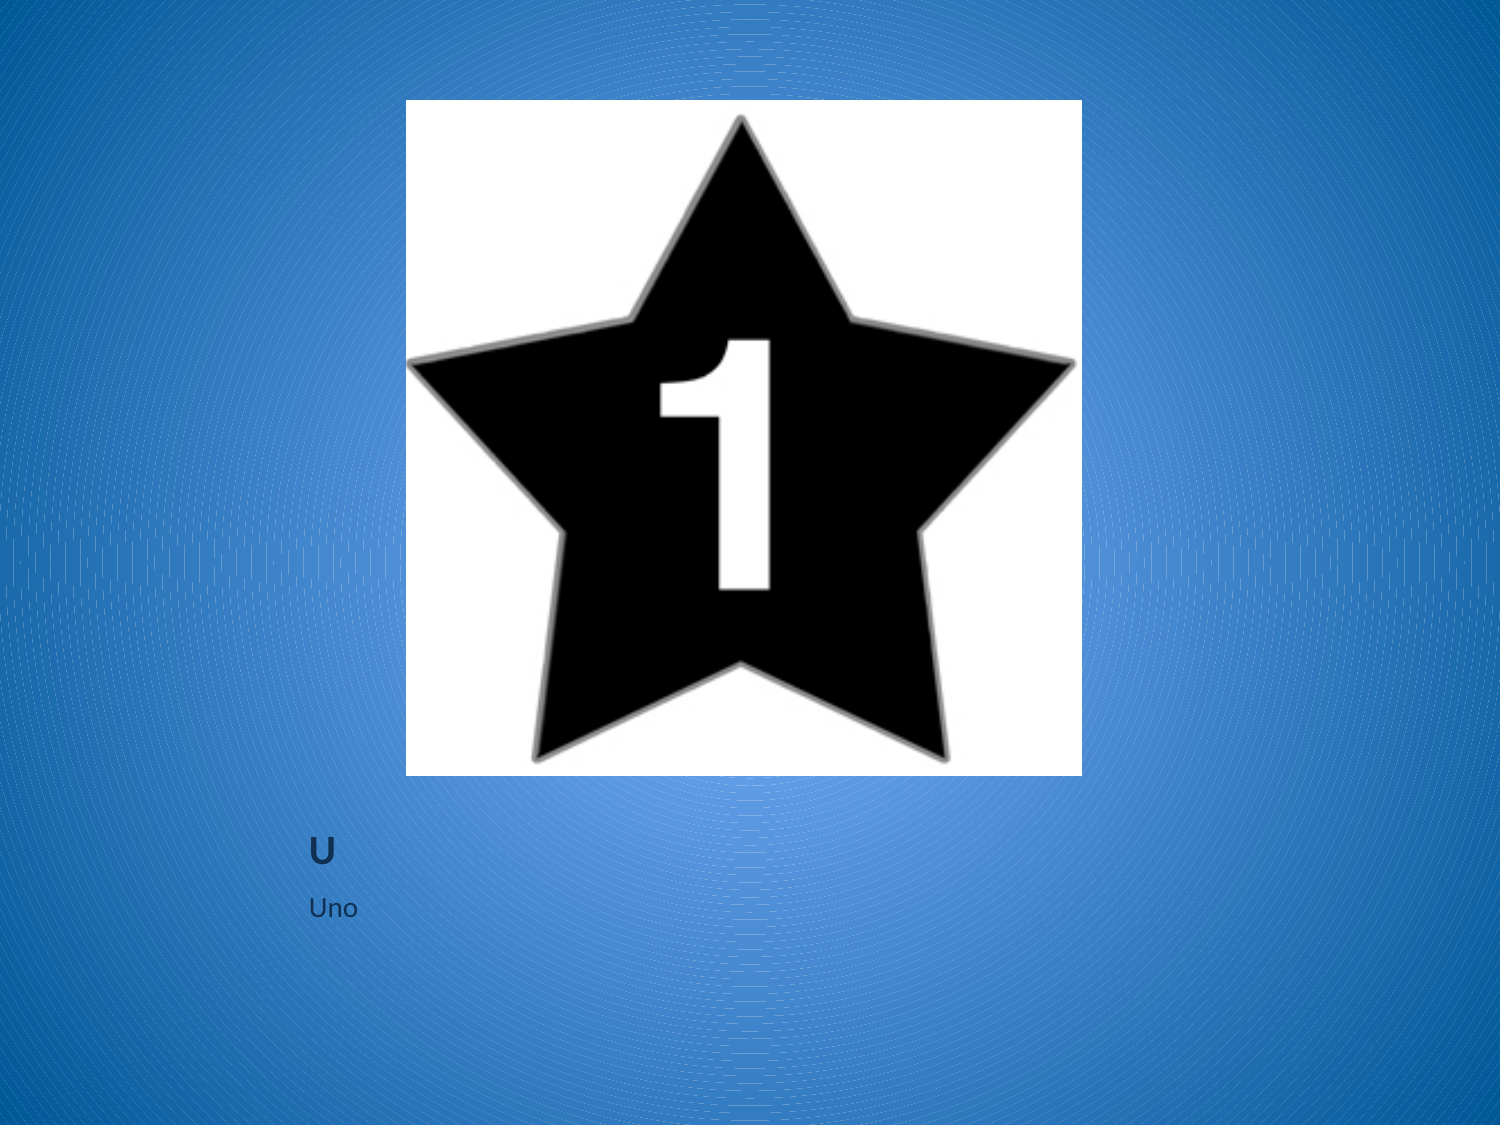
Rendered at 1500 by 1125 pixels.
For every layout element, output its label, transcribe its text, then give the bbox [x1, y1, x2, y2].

picture [293, 100, 1195, 776]
title U [294, 787, 1194, 880]
list Uno [294, 880, 1194, 1013]
